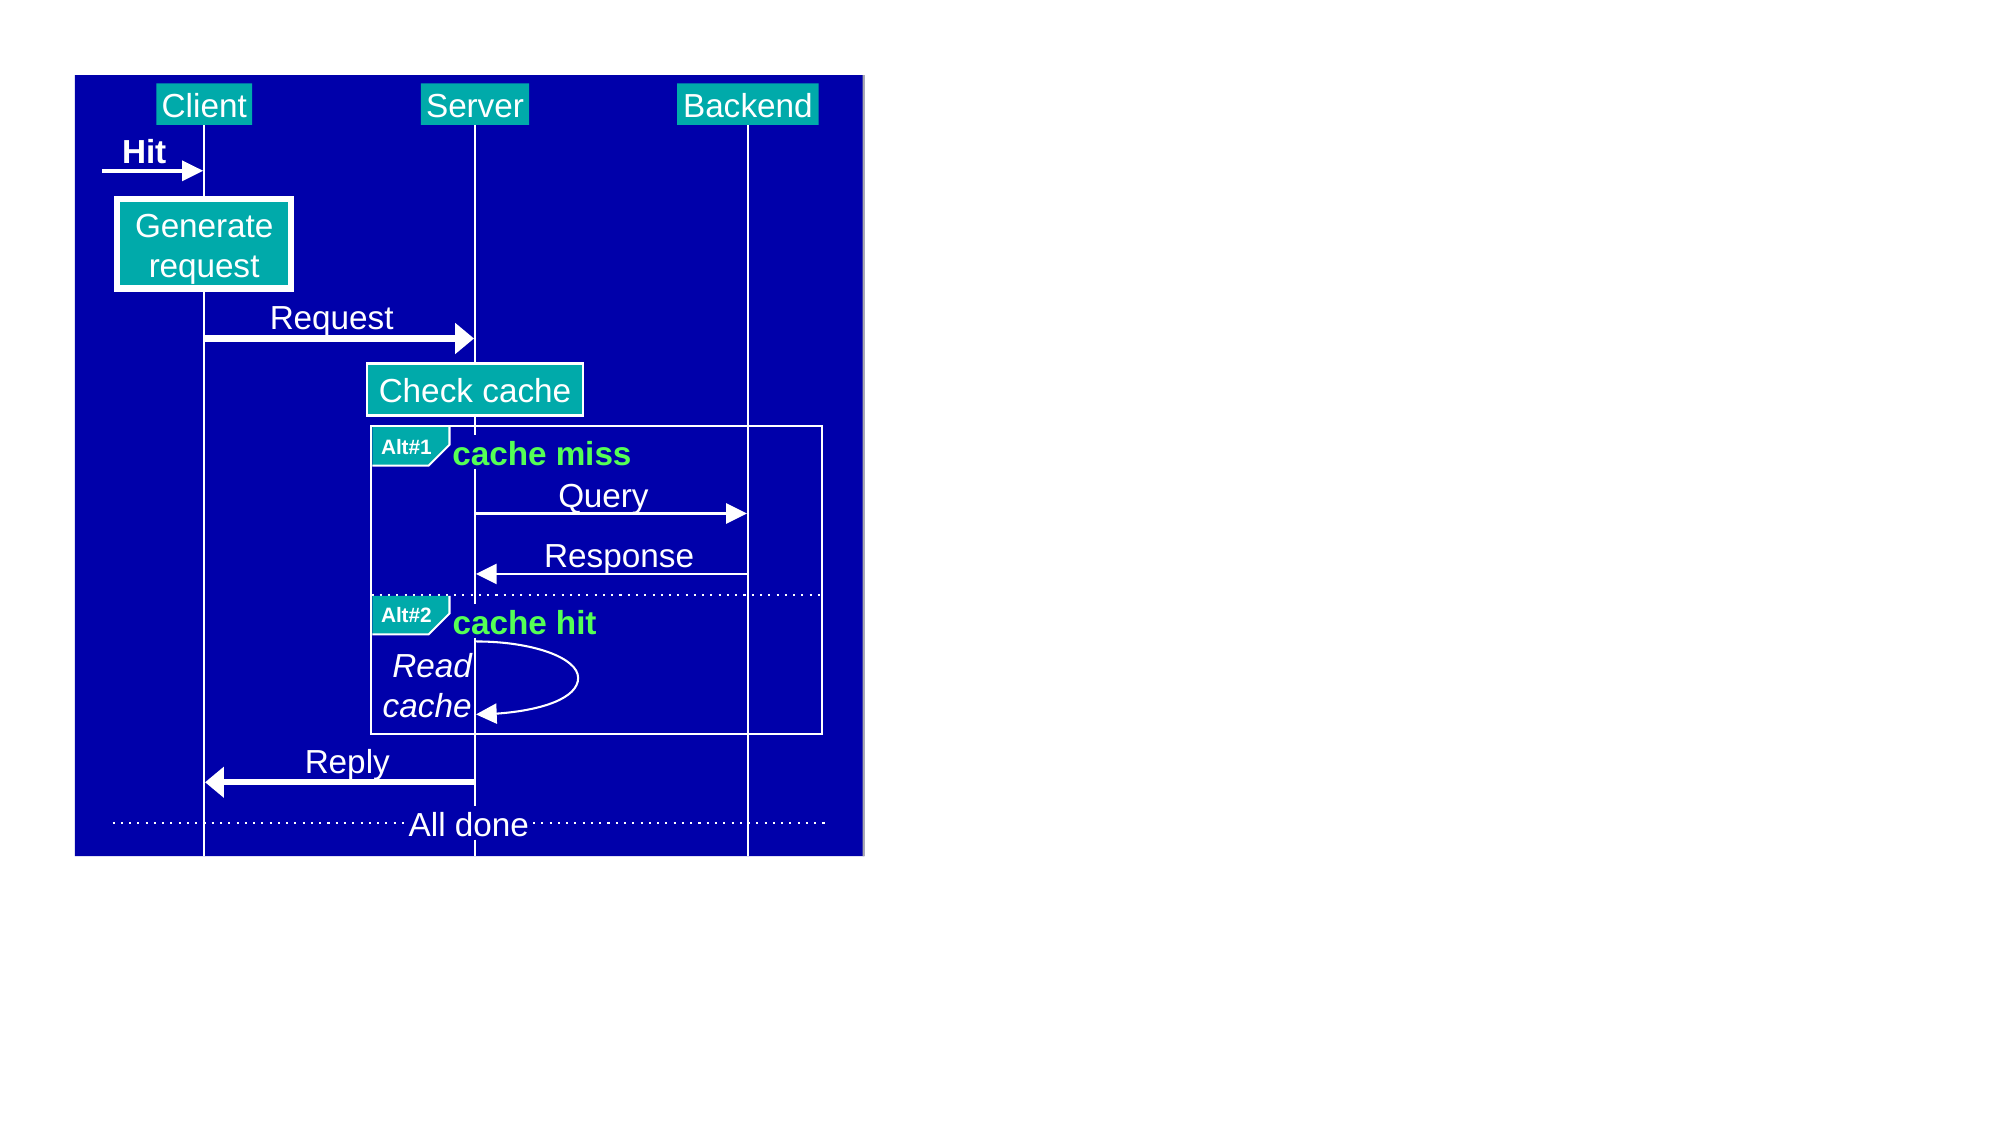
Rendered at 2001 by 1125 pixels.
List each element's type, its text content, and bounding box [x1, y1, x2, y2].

text_box Alt#1 [378, 433, 434, 459]
text_box Server [420, 83, 530, 125]
text_box cache hit [452, 602, 602, 640]
text_box Check cache [367, 363, 583, 416]
text_box [371, 426, 451, 467]
text_box Generate request [116, 198, 292, 289]
text_box Client [156, 83, 253, 125]
text_box [372, 427, 451, 467]
text_box [371, 595, 474, 735]
text_box Read cache [378, 643, 472, 725]
text_box [748, 425, 822, 594]
text_box [476, 640, 579, 724]
text_box Hit [119, 131, 169, 169]
text_box All done [406, 804, 531, 842]
text_box [371, 595, 448, 635]
text_box Backend [677, 83, 819, 125]
text_box [476, 575, 747, 594]
text_box Response [542, 535, 697, 573]
text_box Request [267, 297, 396, 335]
text_box [372, 595, 451, 635]
text_box [74, 74, 862, 857]
text_box [371, 425, 474, 594]
text_box Alt#2 [378, 602, 434, 628]
text_box Reply [302, 741, 393, 779]
text_box Query [556, 474, 652, 512]
text_box [476, 425, 747, 513]
text_box [476, 595, 747, 735]
text_box [476, 514, 747, 573]
text_box cache miss [452, 433, 637, 471]
text_box [749, 595, 822, 735]
